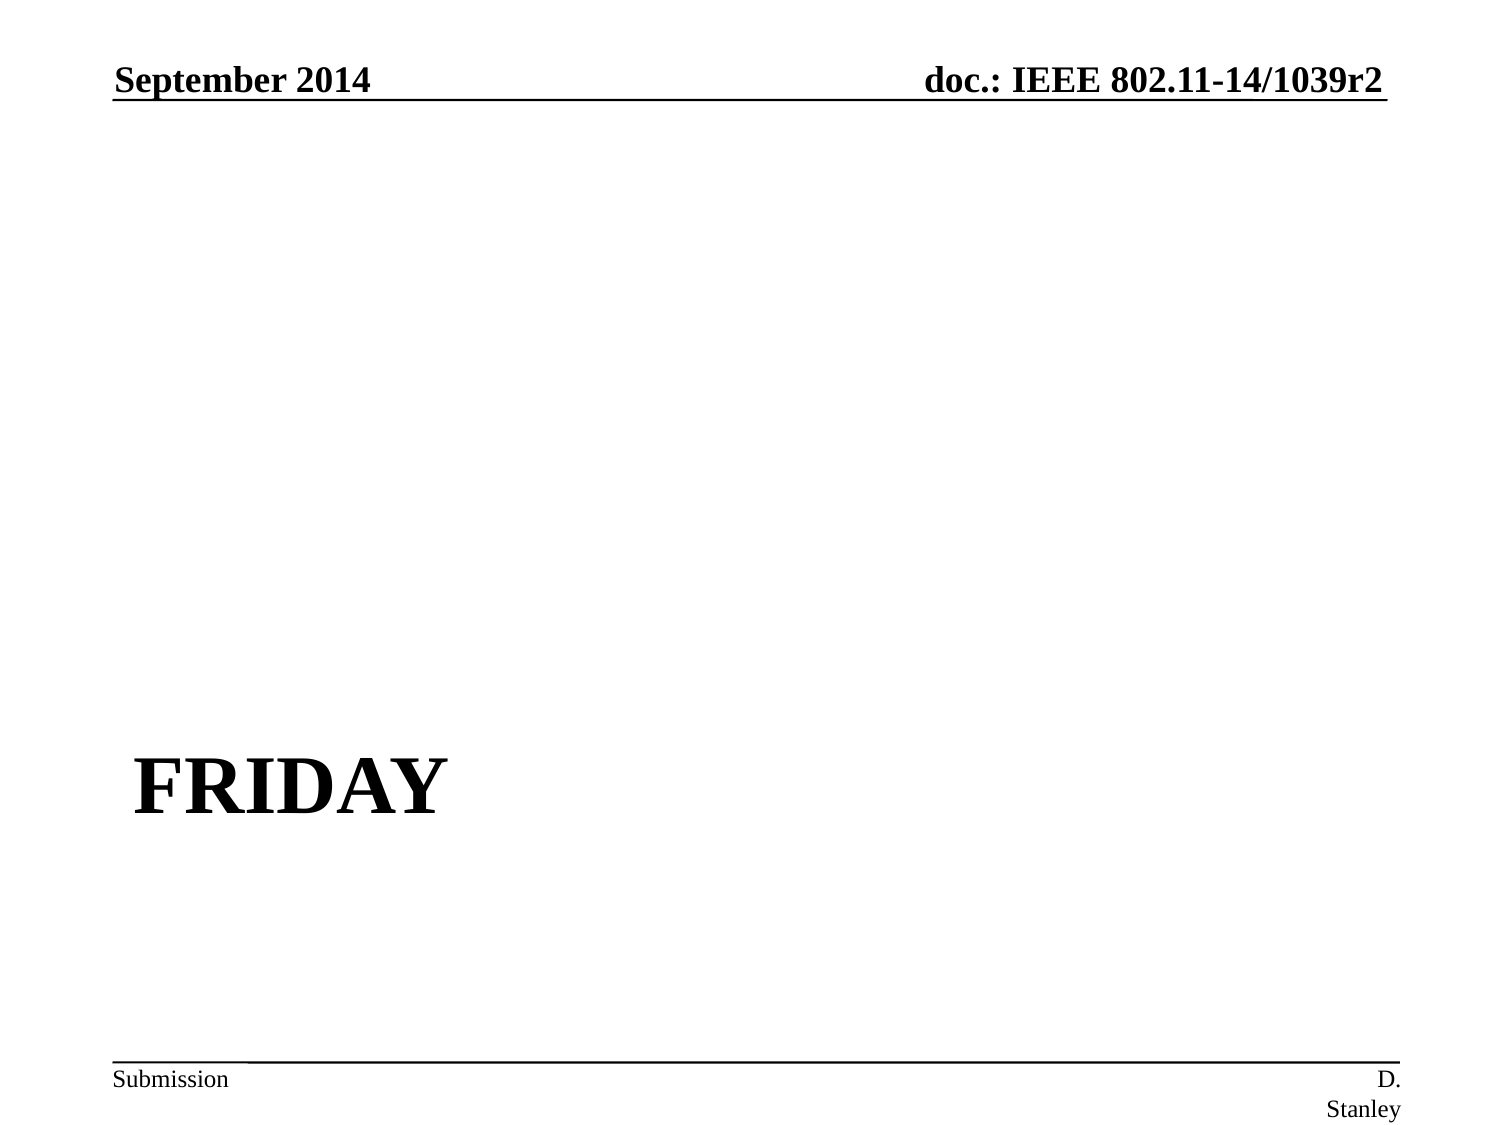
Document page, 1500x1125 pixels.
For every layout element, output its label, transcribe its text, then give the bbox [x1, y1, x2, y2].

footer D. Stanley Aruba Networks [1324, 1061, 1402, 1093]
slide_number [114, 54, 374, 101]
title Friday [118, 722, 1394, 947]
